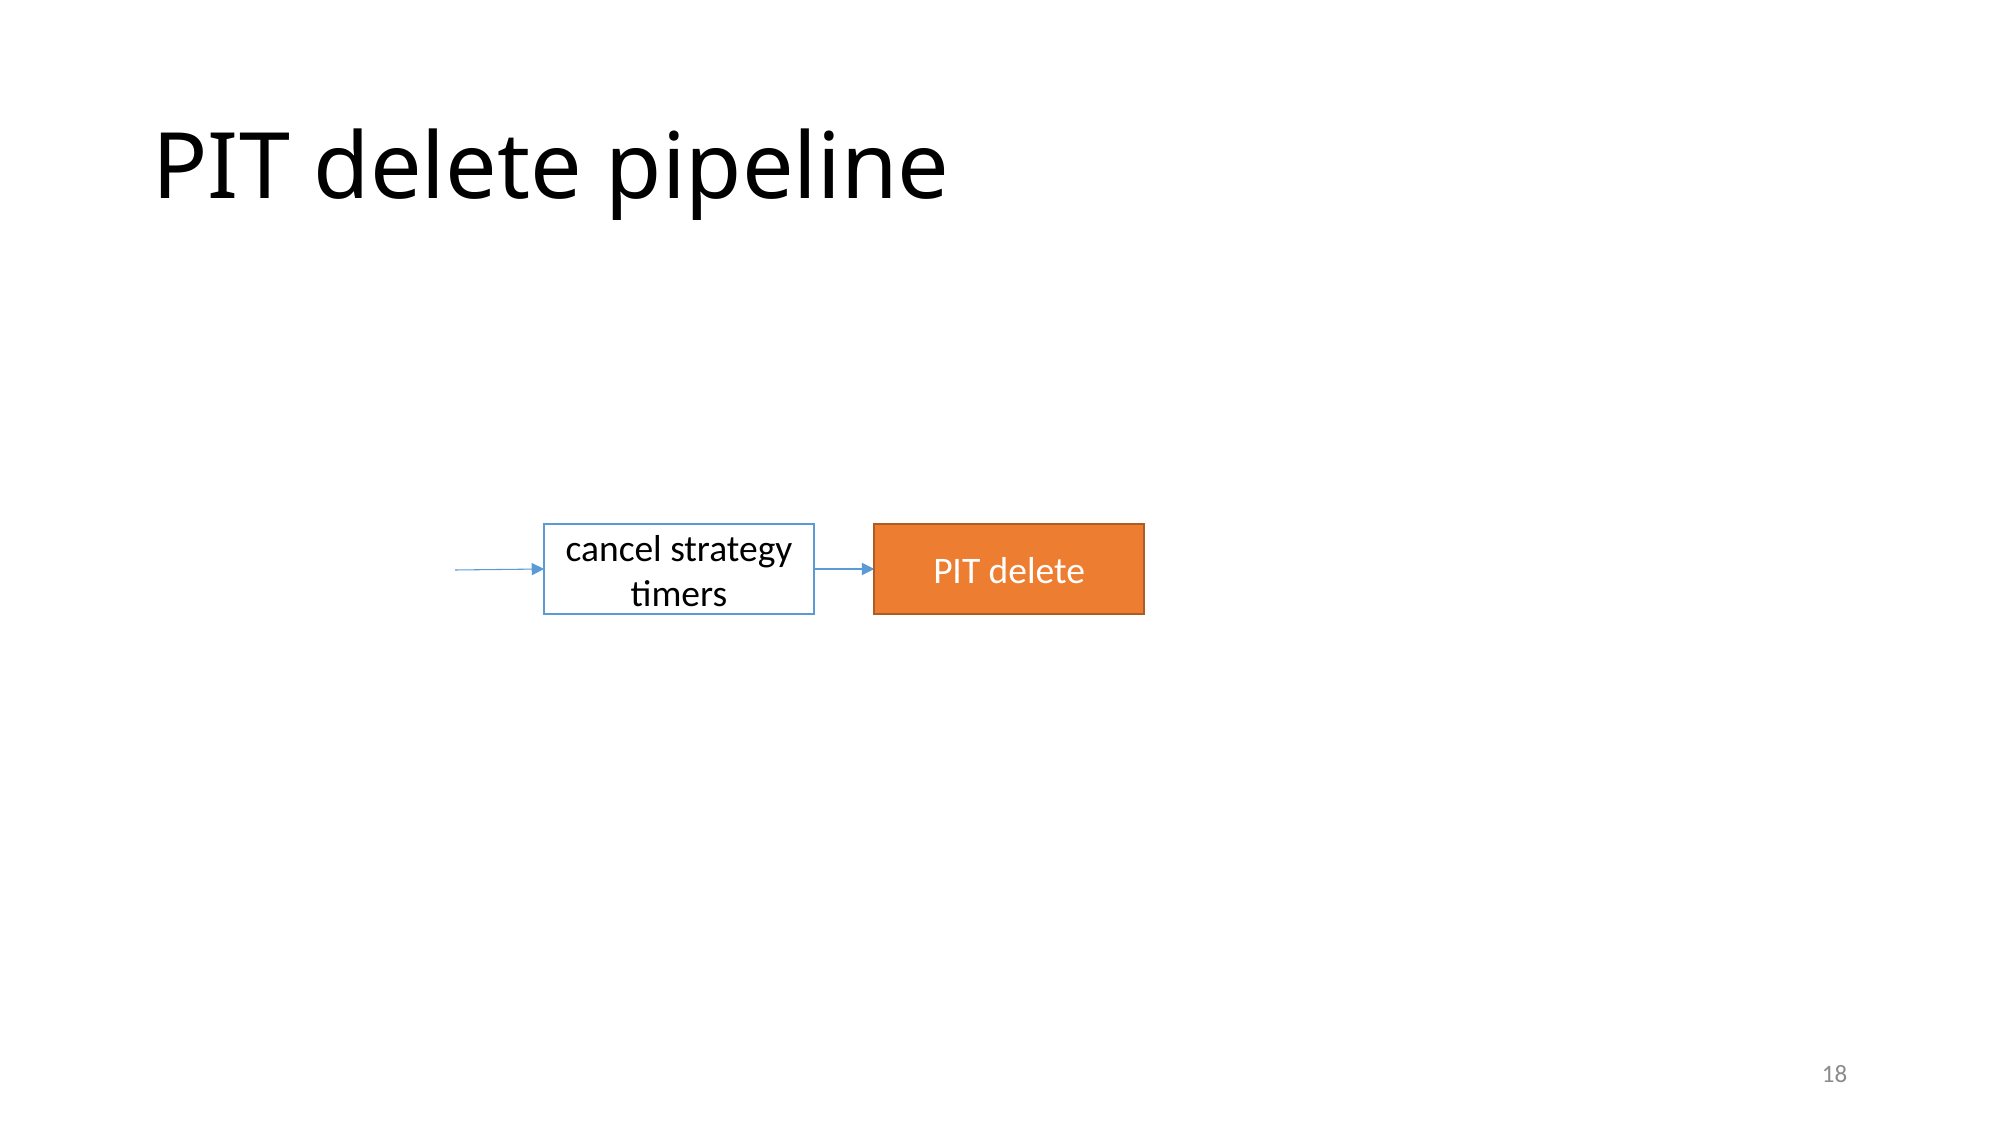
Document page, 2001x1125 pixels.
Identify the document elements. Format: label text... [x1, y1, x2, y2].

text_box cancel strategy timers [543, 523, 815, 615]
slide_number 18 [1412, 1042, 1863, 1103]
text_box PIT delete [873, 523, 1145, 615]
title PIT delete pipeline [137, 59, 1863, 278]
